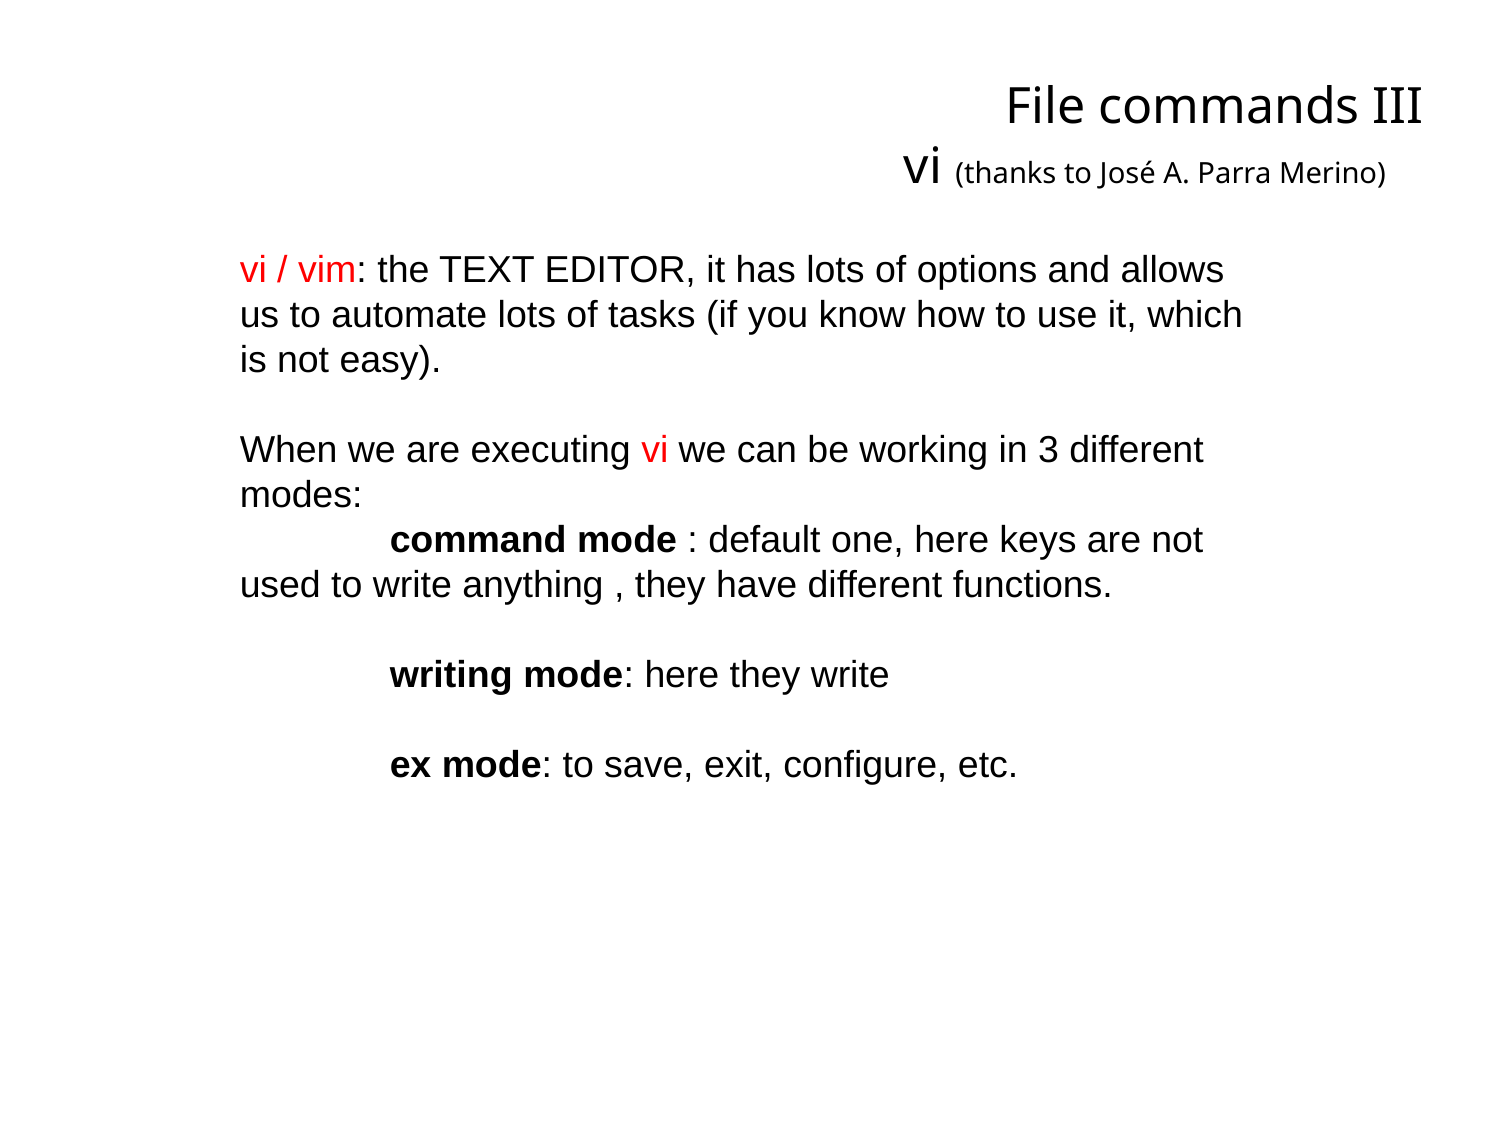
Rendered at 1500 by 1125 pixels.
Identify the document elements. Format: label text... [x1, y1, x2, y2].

text_box File commands III vi (thanks to José A. Parra Merino) [889, 65, 1439, 236]
text_box vi / vim: the TEXT EDITOR, it has lots of options and allows us to automate lots of tasks (if you know how to use it, which is not easy). When we are executing vi we can be working in 3 different modes: command mode : default one, here keys are not used to write anything , they have different functions. writing mode: here they write ex mode: to save, exit, configure, etc. [224, 237, 1263, 793]
